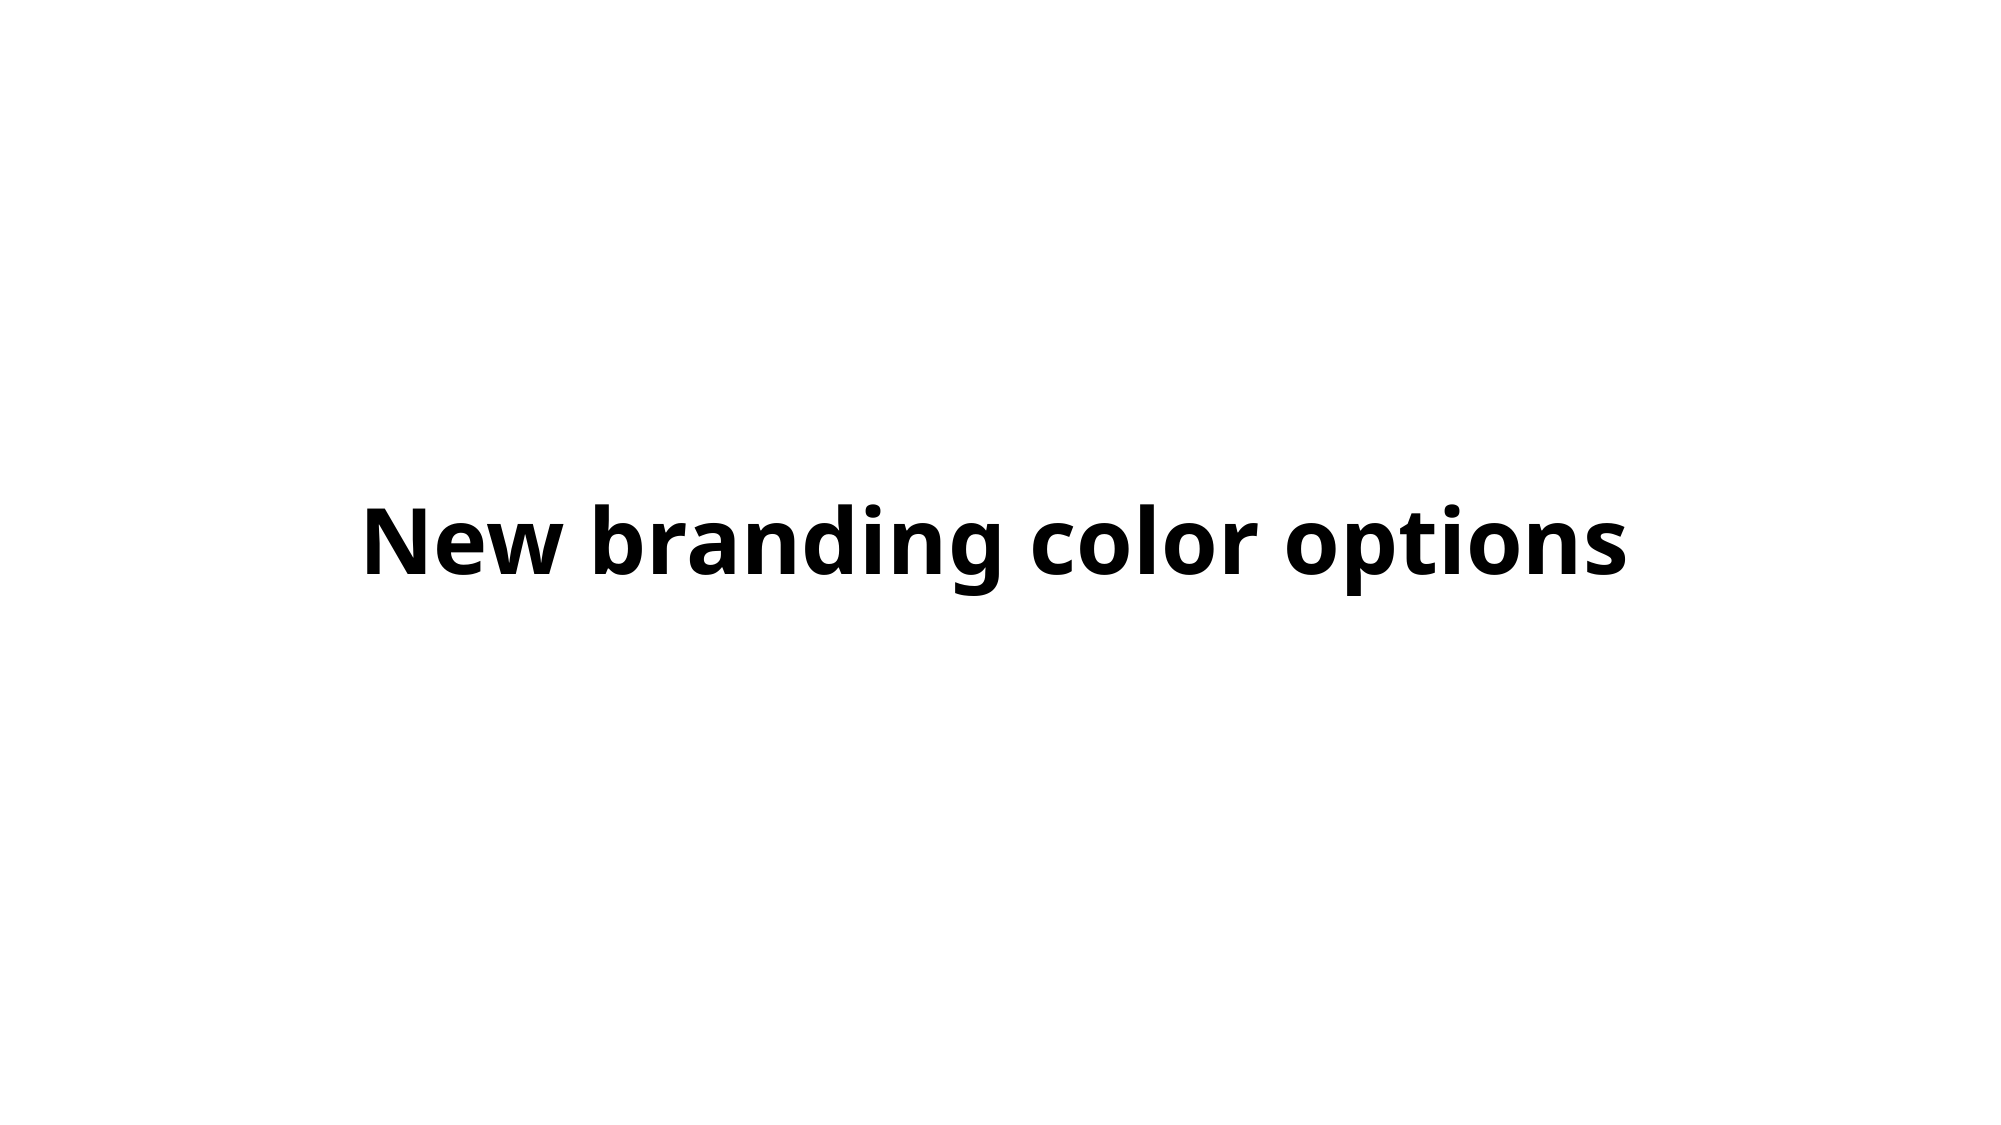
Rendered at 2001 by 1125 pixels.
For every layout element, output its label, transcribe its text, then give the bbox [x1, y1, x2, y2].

title New branding color options [143, 435, 1869, 654]
